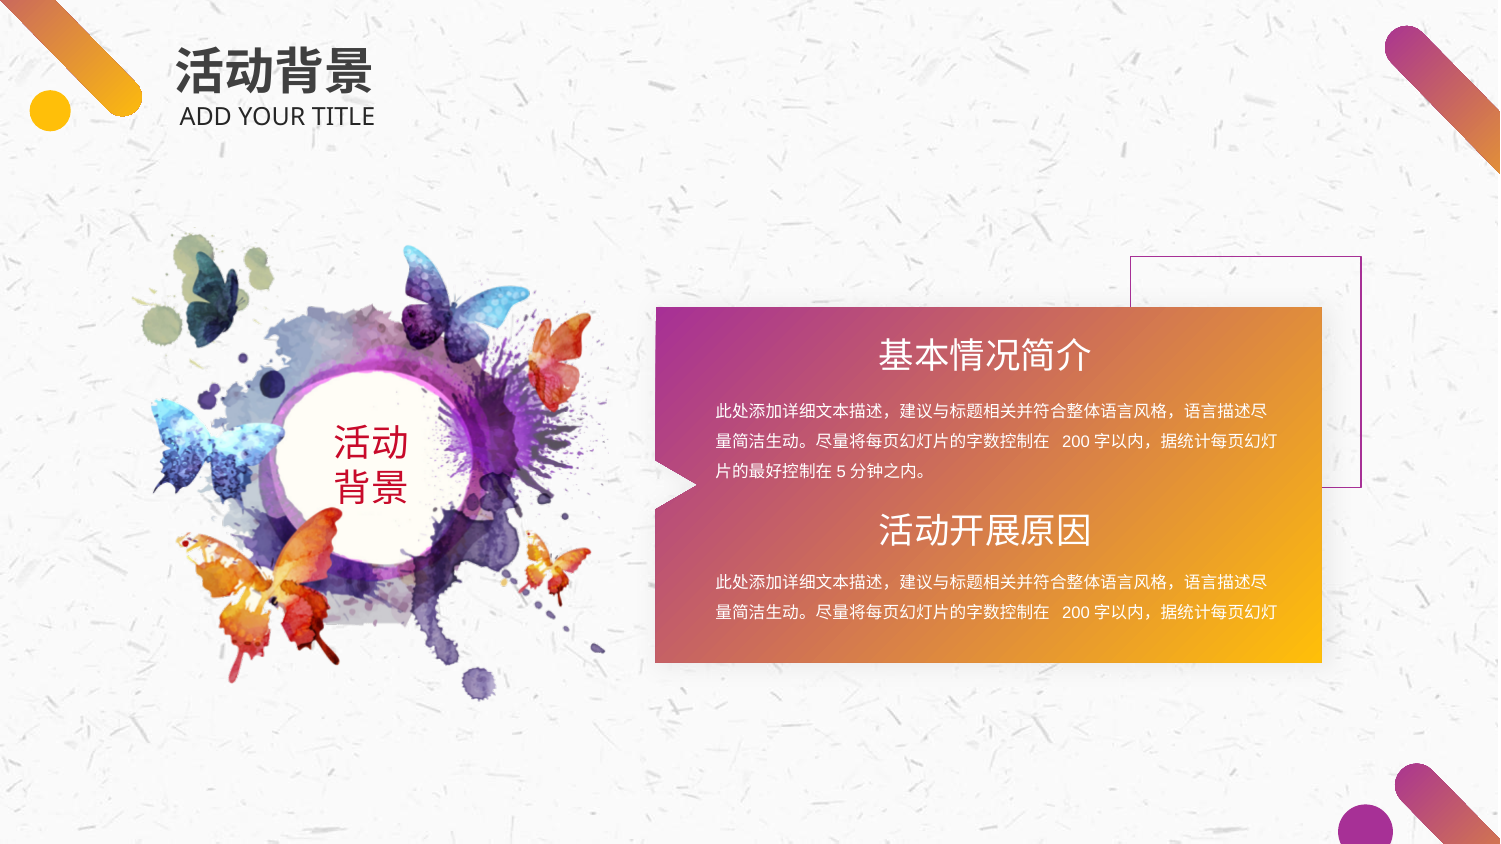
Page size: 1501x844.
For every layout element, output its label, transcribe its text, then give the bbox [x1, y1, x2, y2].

text_box 基本情况简介 [839, 333, 1131, 377]
text_box 活动开展原因 [841, 507, 1130, 551]
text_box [159, 32, 521, 140]
text_box 此处添加详细文本描述，建议与标题相关并符合整体语言风格，语言描述尽量简洁生动。尽量将每页幻灯片的字数控制在 200字以内，据统计每页幻灯 [715, 561, 1279, 677]
text_box [1128, 254, 1363, 489]
text_box 此处添加详细文本描述，建议与标题相关并符合整体语言风格，语言描述尽量简洁生动。尽量将每页幻灯片的字数控制在 200字以内，据统计每页幻灯片的最好控制在5分钟之内。 [715, 391, 1279, 505]
text_box [653, 304, 1324, 665]
picture [0, 0, 1498, 844]
